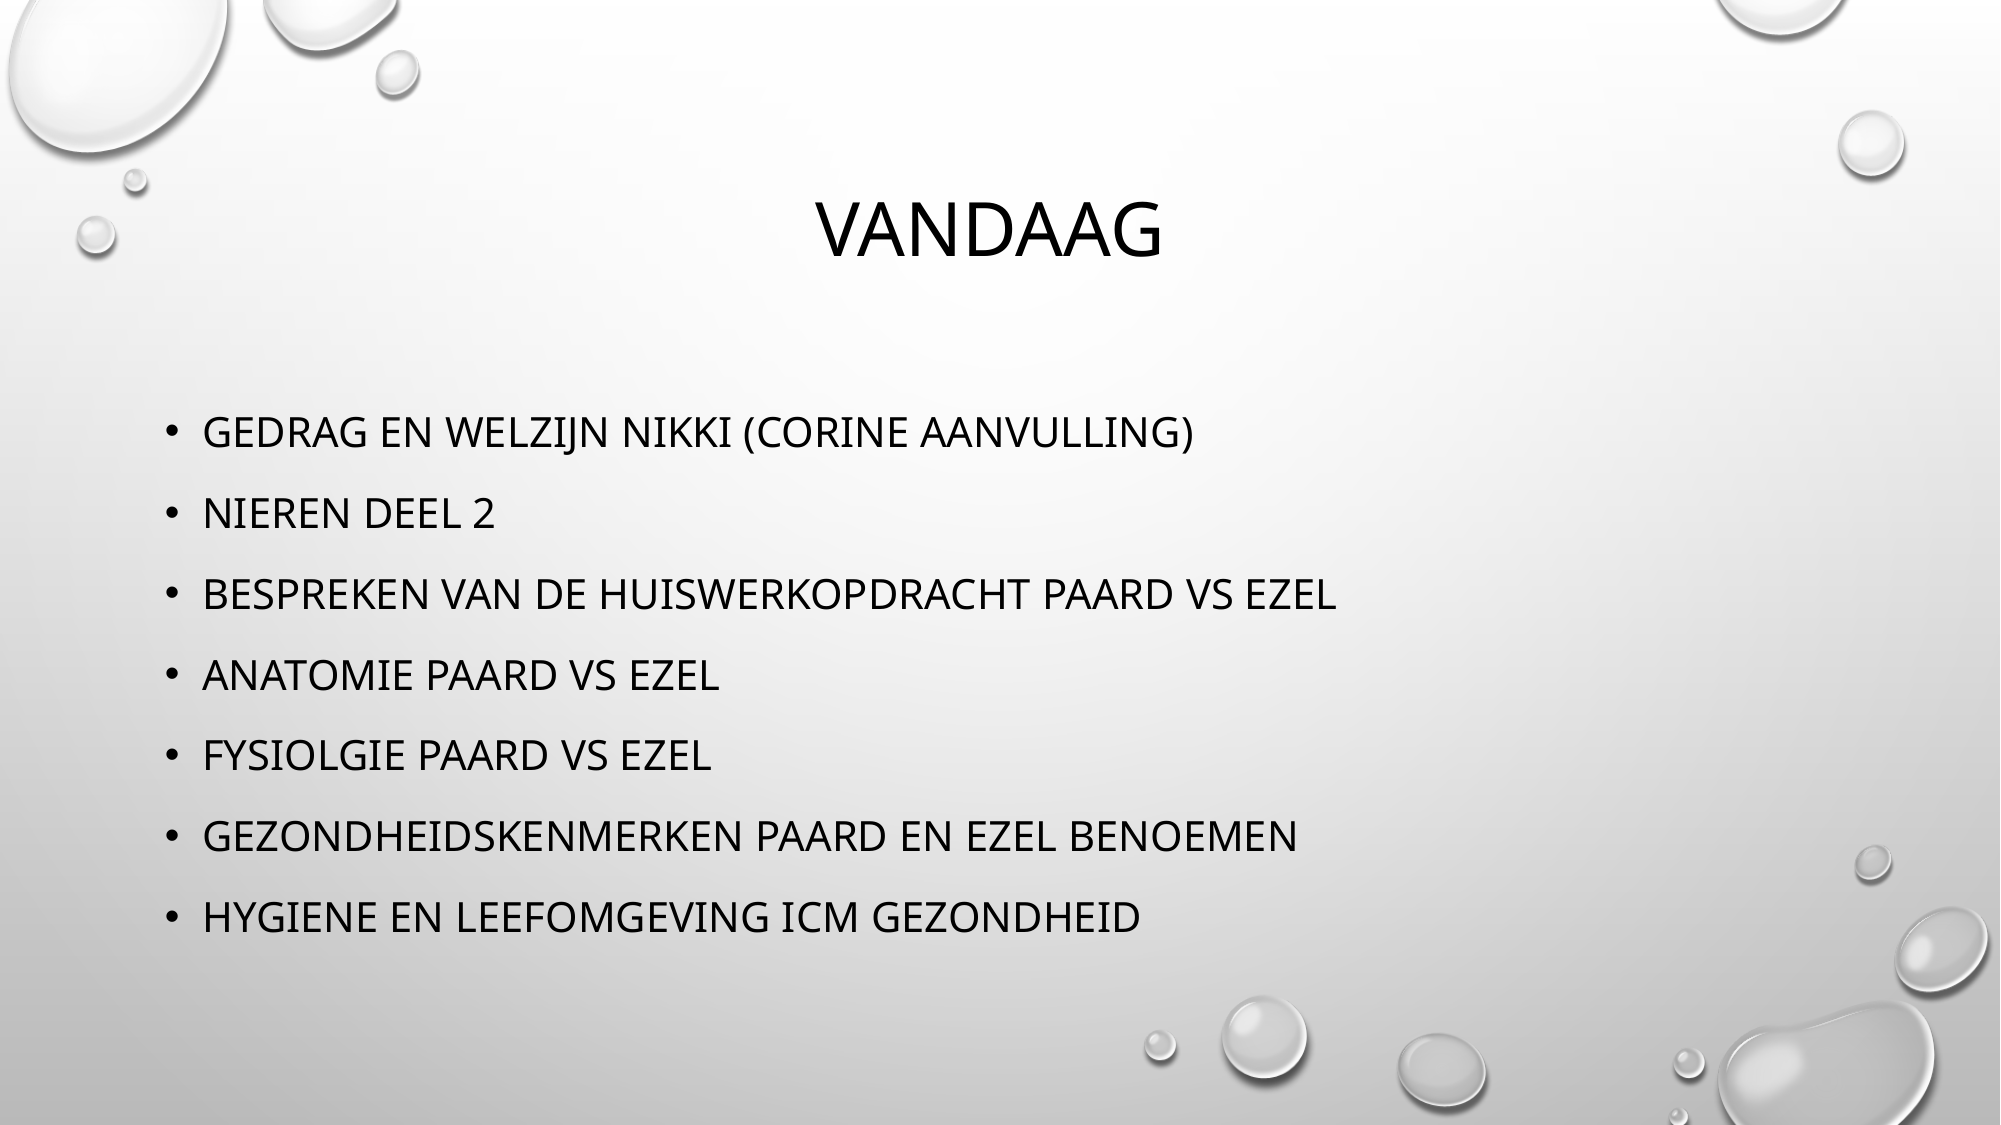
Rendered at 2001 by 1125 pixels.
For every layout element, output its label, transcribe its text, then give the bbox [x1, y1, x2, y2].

title Vandaag [149, 101, 1851, 364]
list gedrag en welzijn Nikki (corine aanvulling) Nieren deel 2 Bespreken van de huiswerkopdracht paard vs ezel Anatomie paard vs ezel Fysiolgie paard vs ezel Gezondheidskenmerken paard en ezel benoemen Hygiene en leefomgeving icm gezondheid [149, 388, 1850, 950]
picture [0, 0, 2000, 1125]
